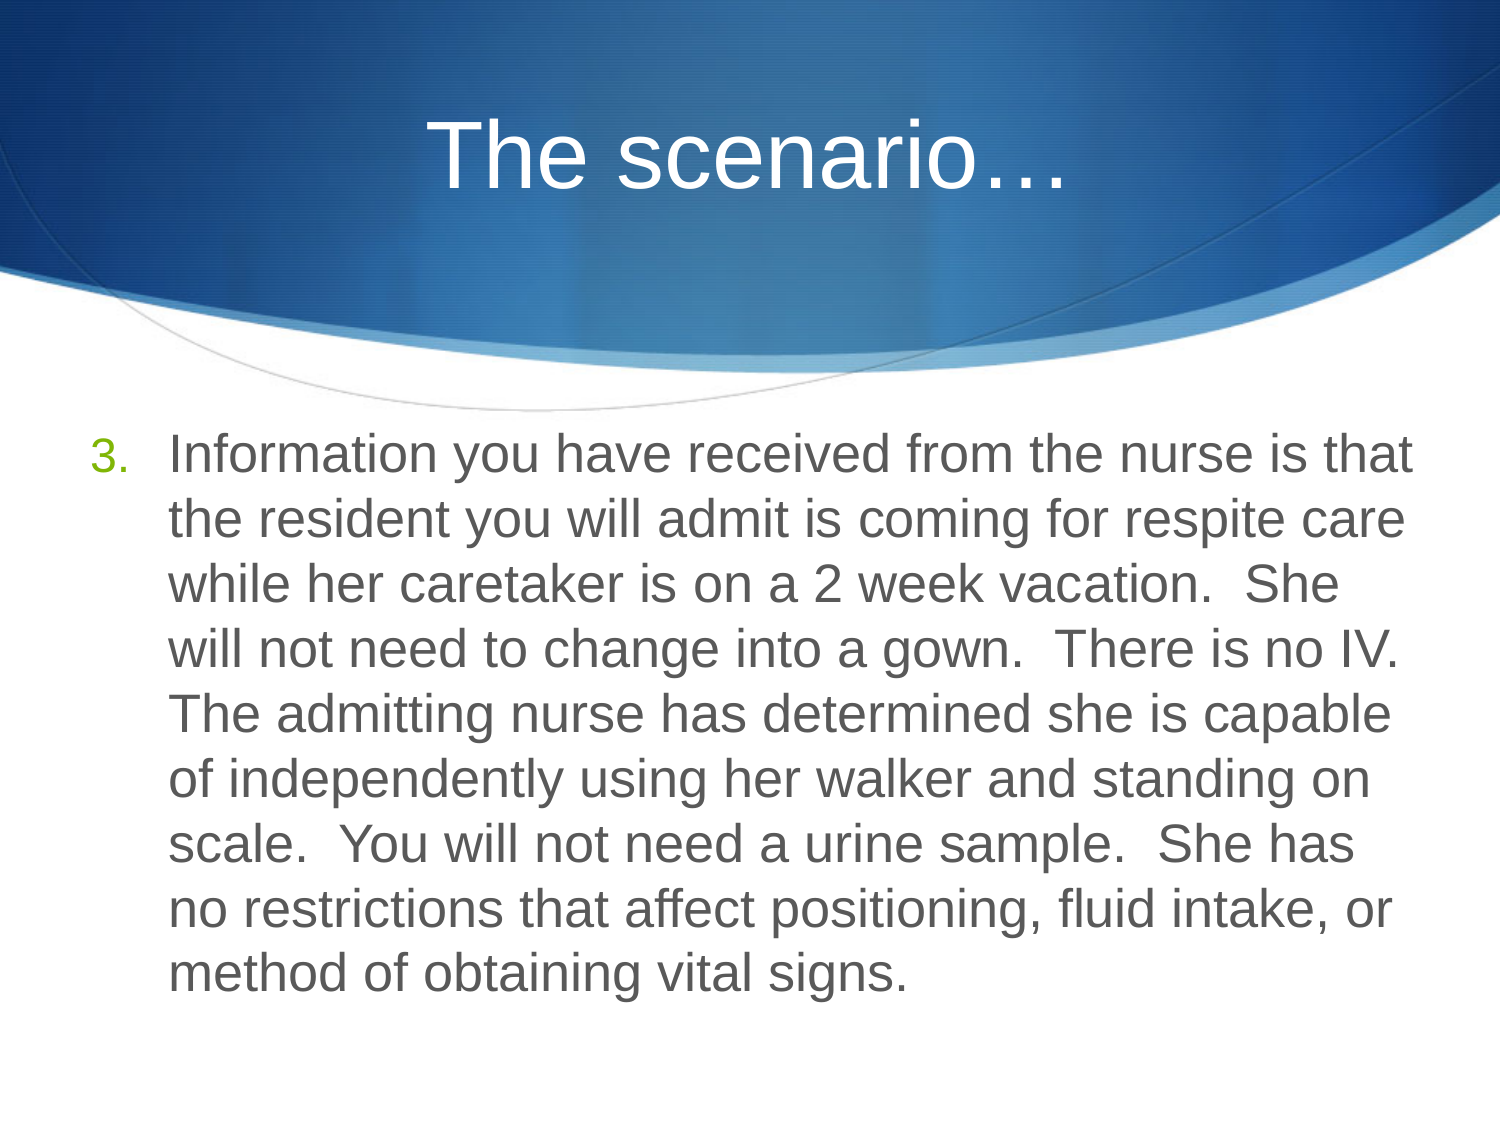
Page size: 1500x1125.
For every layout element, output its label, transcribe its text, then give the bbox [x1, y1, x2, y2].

title The scenario… [75, 56, 1425, 245]
picture [0, 0, 1500, 1125]
list Information you have received from the nurse is that the resident you will admit is coming for respite care while her caretaker is on a 2 week vacation. She will not need to change into a gown. There is no IV. The admitting nurse has determined she is capable of independently using her walker and standing on scale. You will not need a urine sample. She has no restrictions that affect positioning, fluid intake, or method of obtaining vital signs. [75, 411, 1445, 1078]
